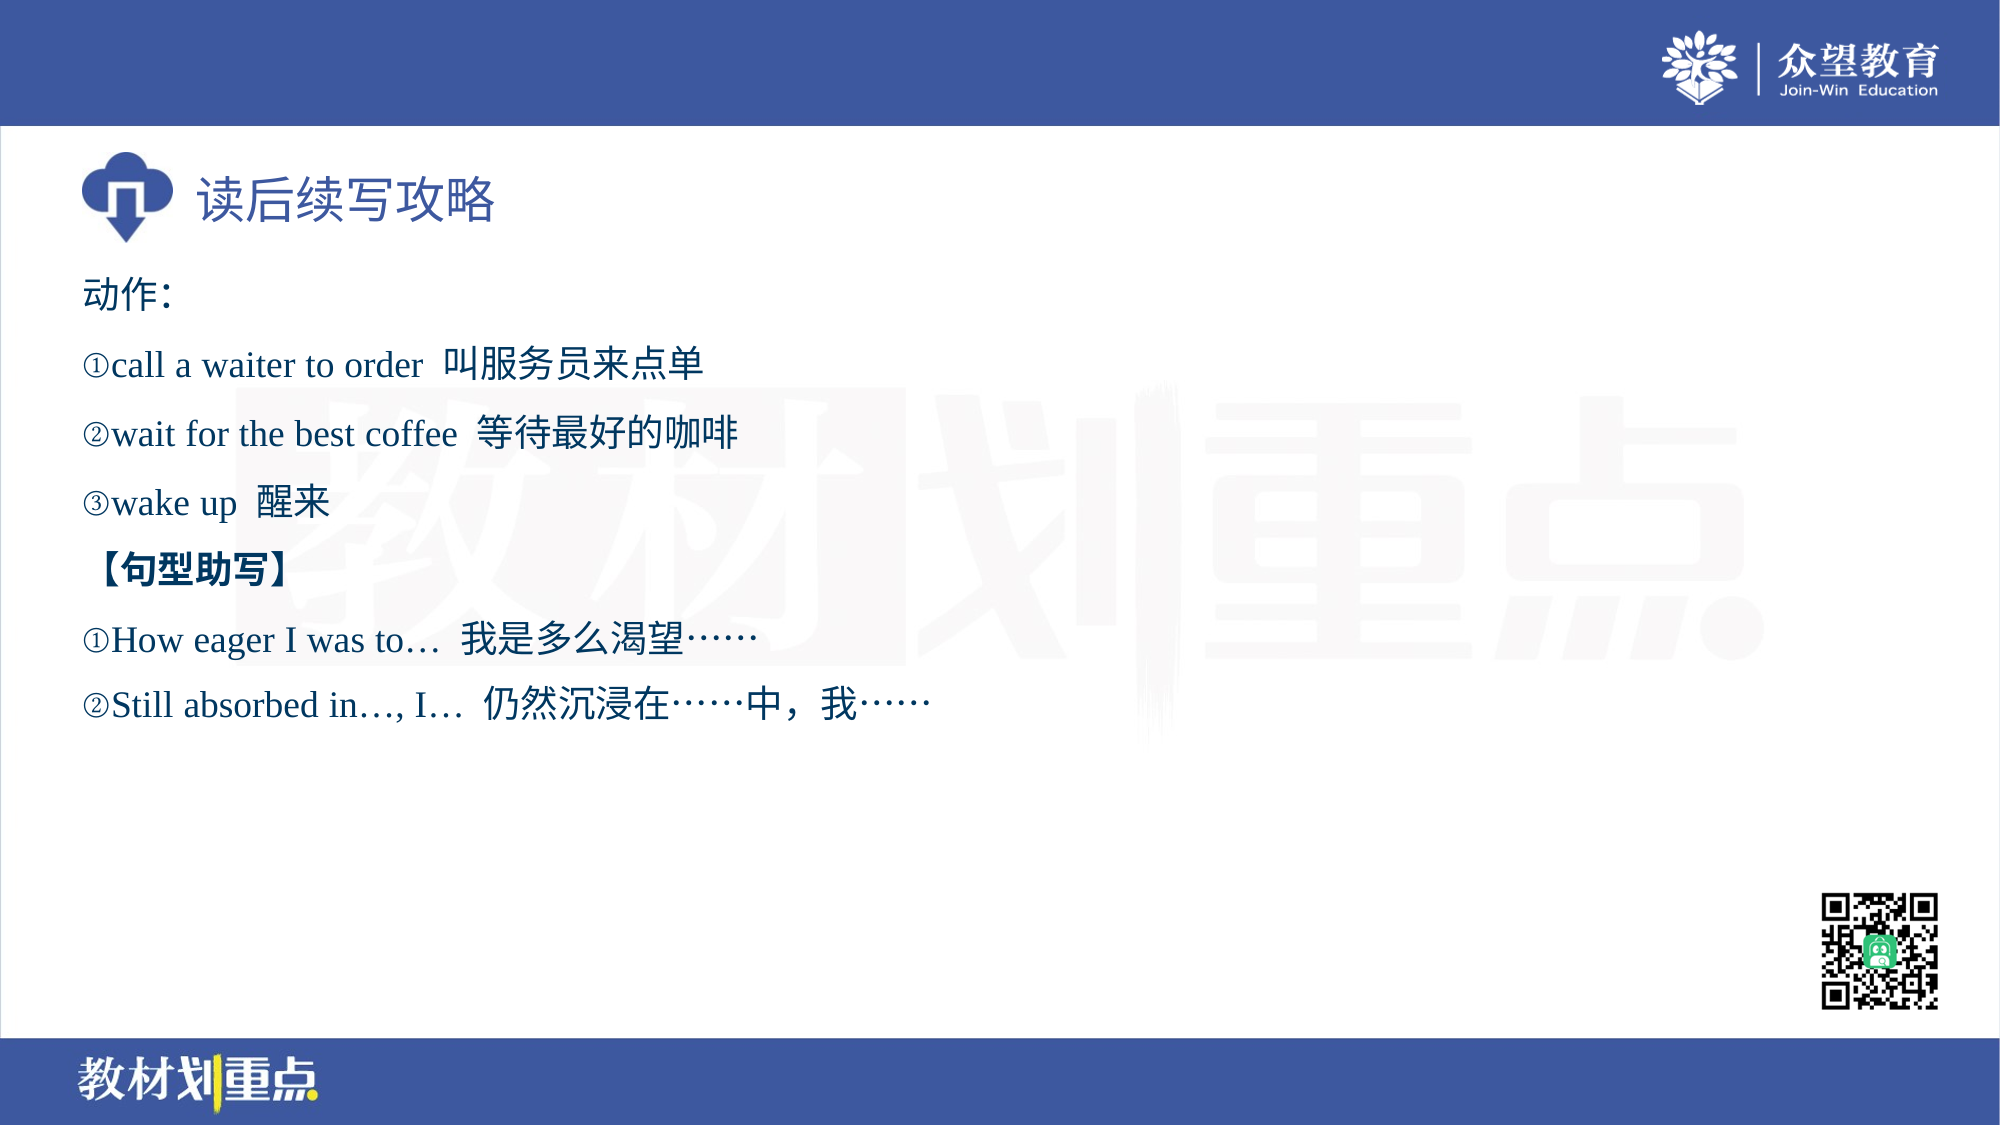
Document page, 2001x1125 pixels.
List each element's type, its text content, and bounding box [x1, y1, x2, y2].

picture [0, 0, 2000, 1125]
text_box 动作： ①call a waiter to order 叫服务员来点单 ②wait for the best coffee 等待最好的咖啡 ③wake up 醒来 【句型助写】 ①How eager I was to… 我是多么渴望…… ②Still absorbed in…, I… 仍然沉浸在……中，我…… [82, 247, 1817, 717]
